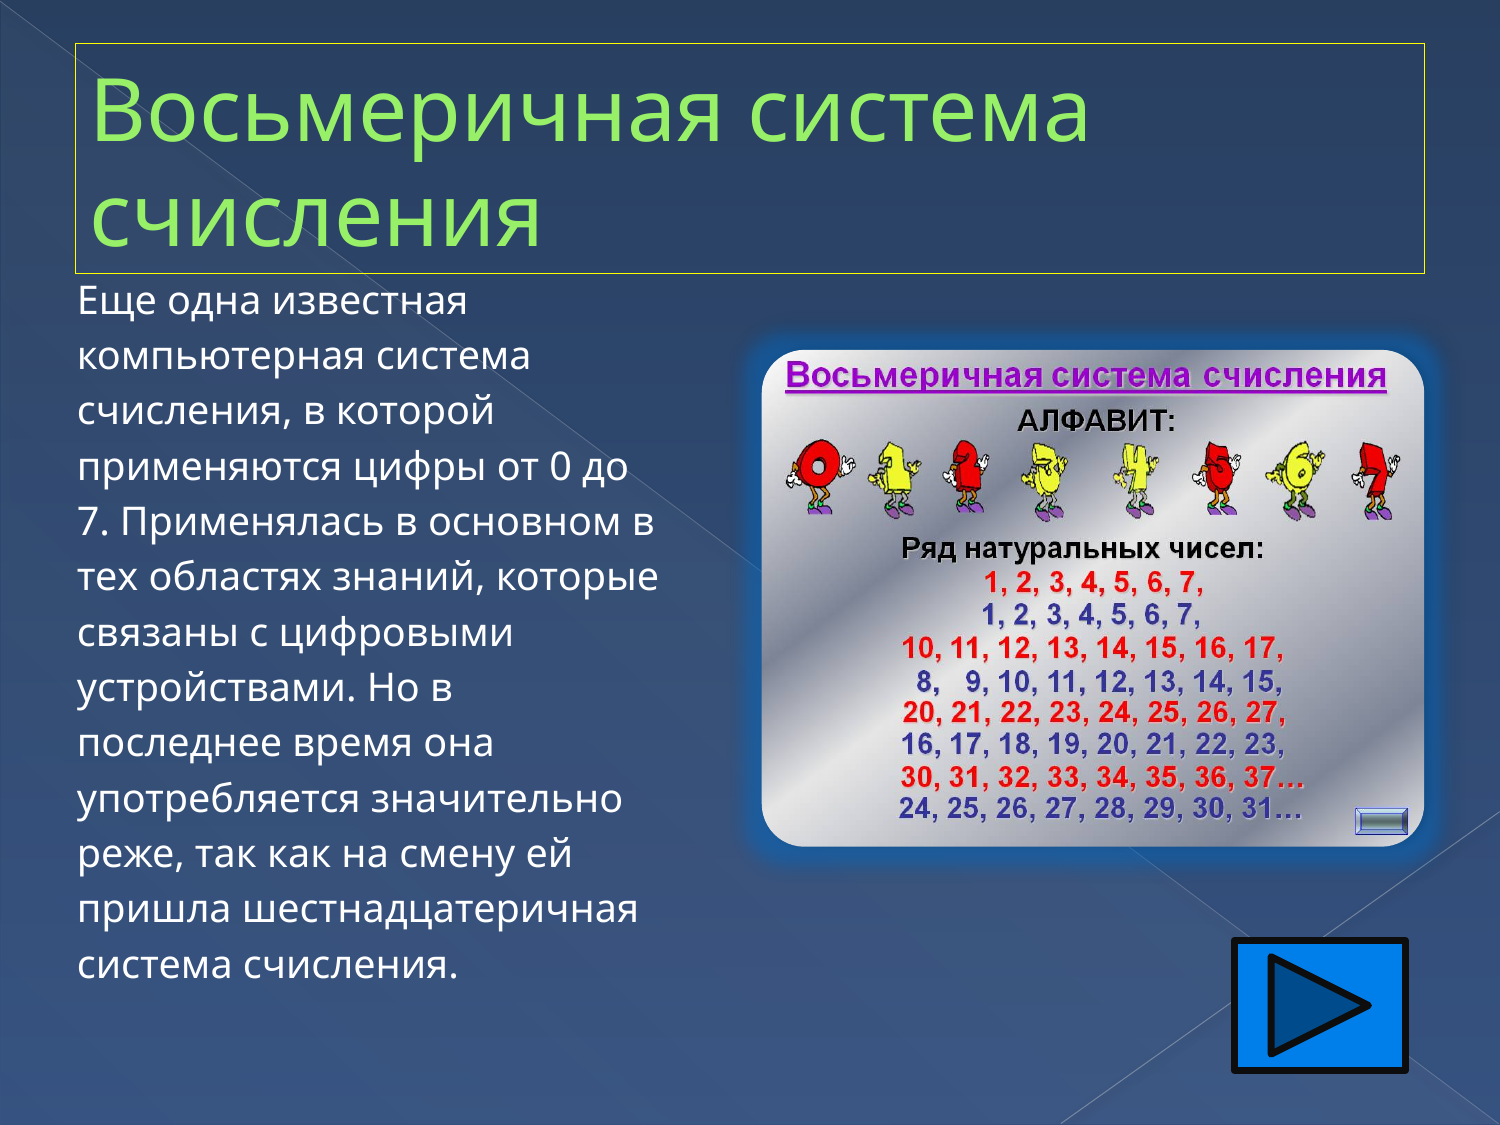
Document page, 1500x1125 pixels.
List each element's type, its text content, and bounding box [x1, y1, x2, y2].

text_box [1231, 937, 1409, 1074]
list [761, 349, 1425, 847]
list Еще одна известная компьютерная система счисления, в которой применяются цифры от 0 до 7. Применялась в основном в тех областях знаний, которые связаны с цифровыми устройствами. Но в последнее время она употребляется значительно реже, так как на смену ей пришла шестнадцатеричная система счисления. [53, 267, 716, 1010]
title Восьмеричная система счисления [75, 43, 1425, 274]
